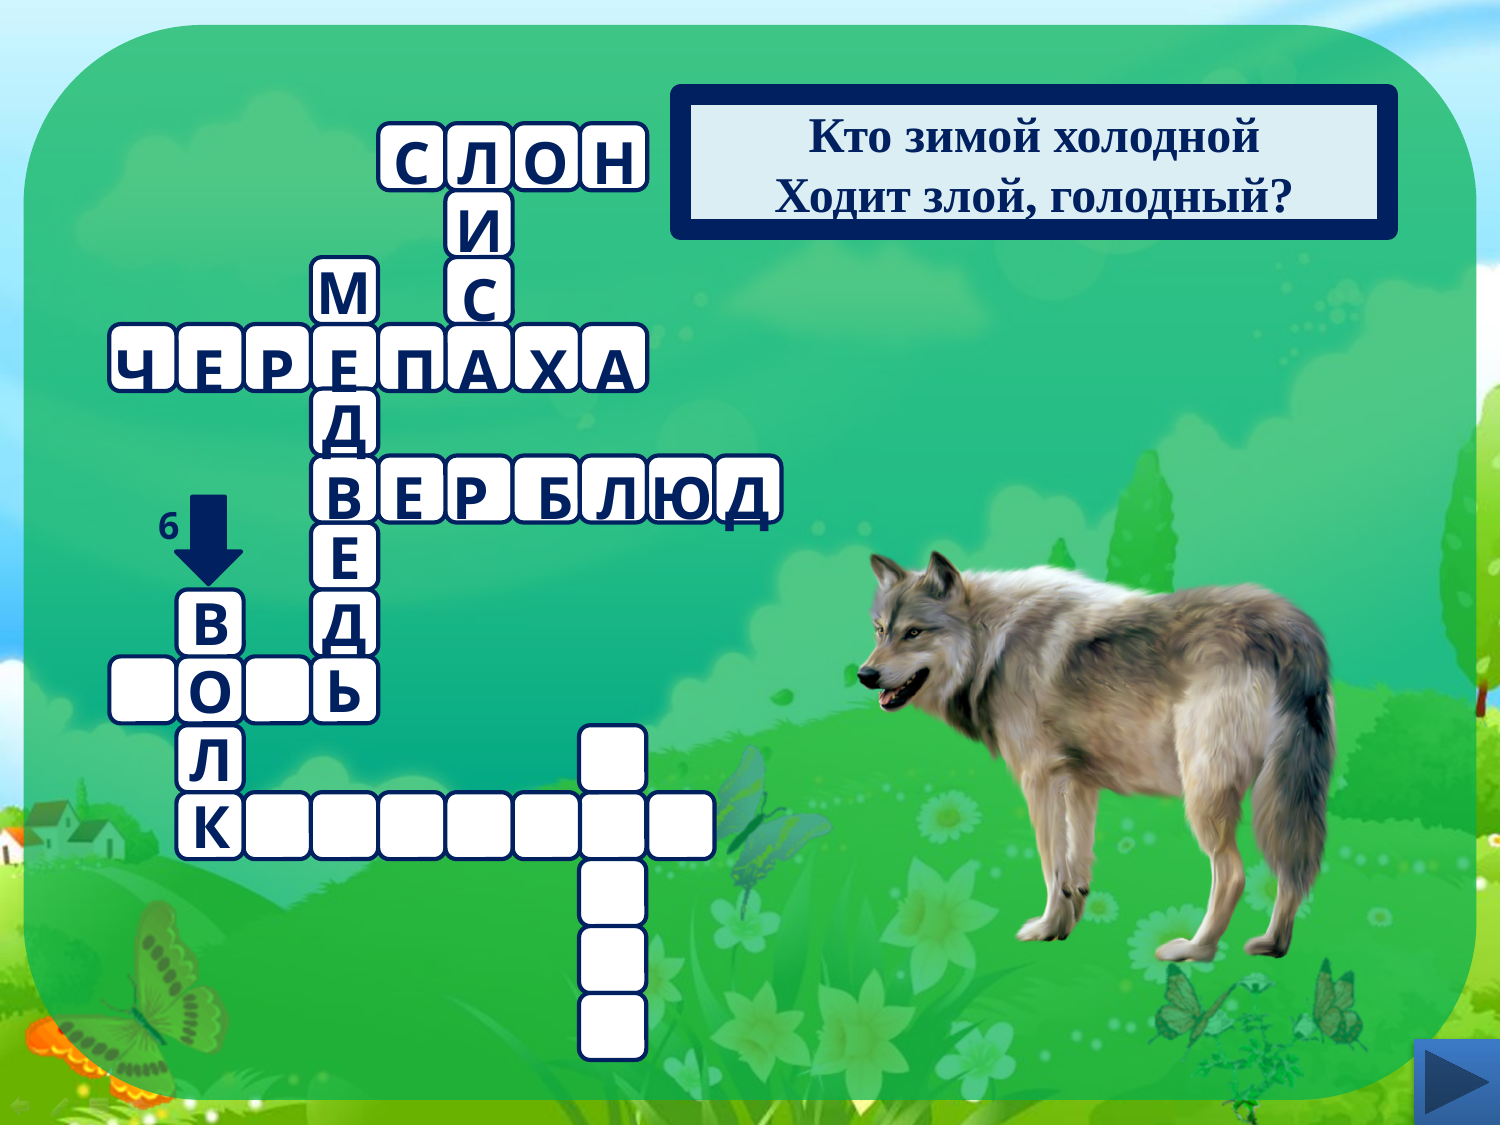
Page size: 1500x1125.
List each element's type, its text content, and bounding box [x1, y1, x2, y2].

picture [0, 0, 1500, 1125]
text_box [109, 123, 782, 1061]
picture [796, 509, 1364, 1007]
text_box [1414, 1039, 1500, 1125]
text_box Кто зимой холодной Ходит злой, голодный? [680, 94, 1388, 230]
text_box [141, 494, 242, 585]
